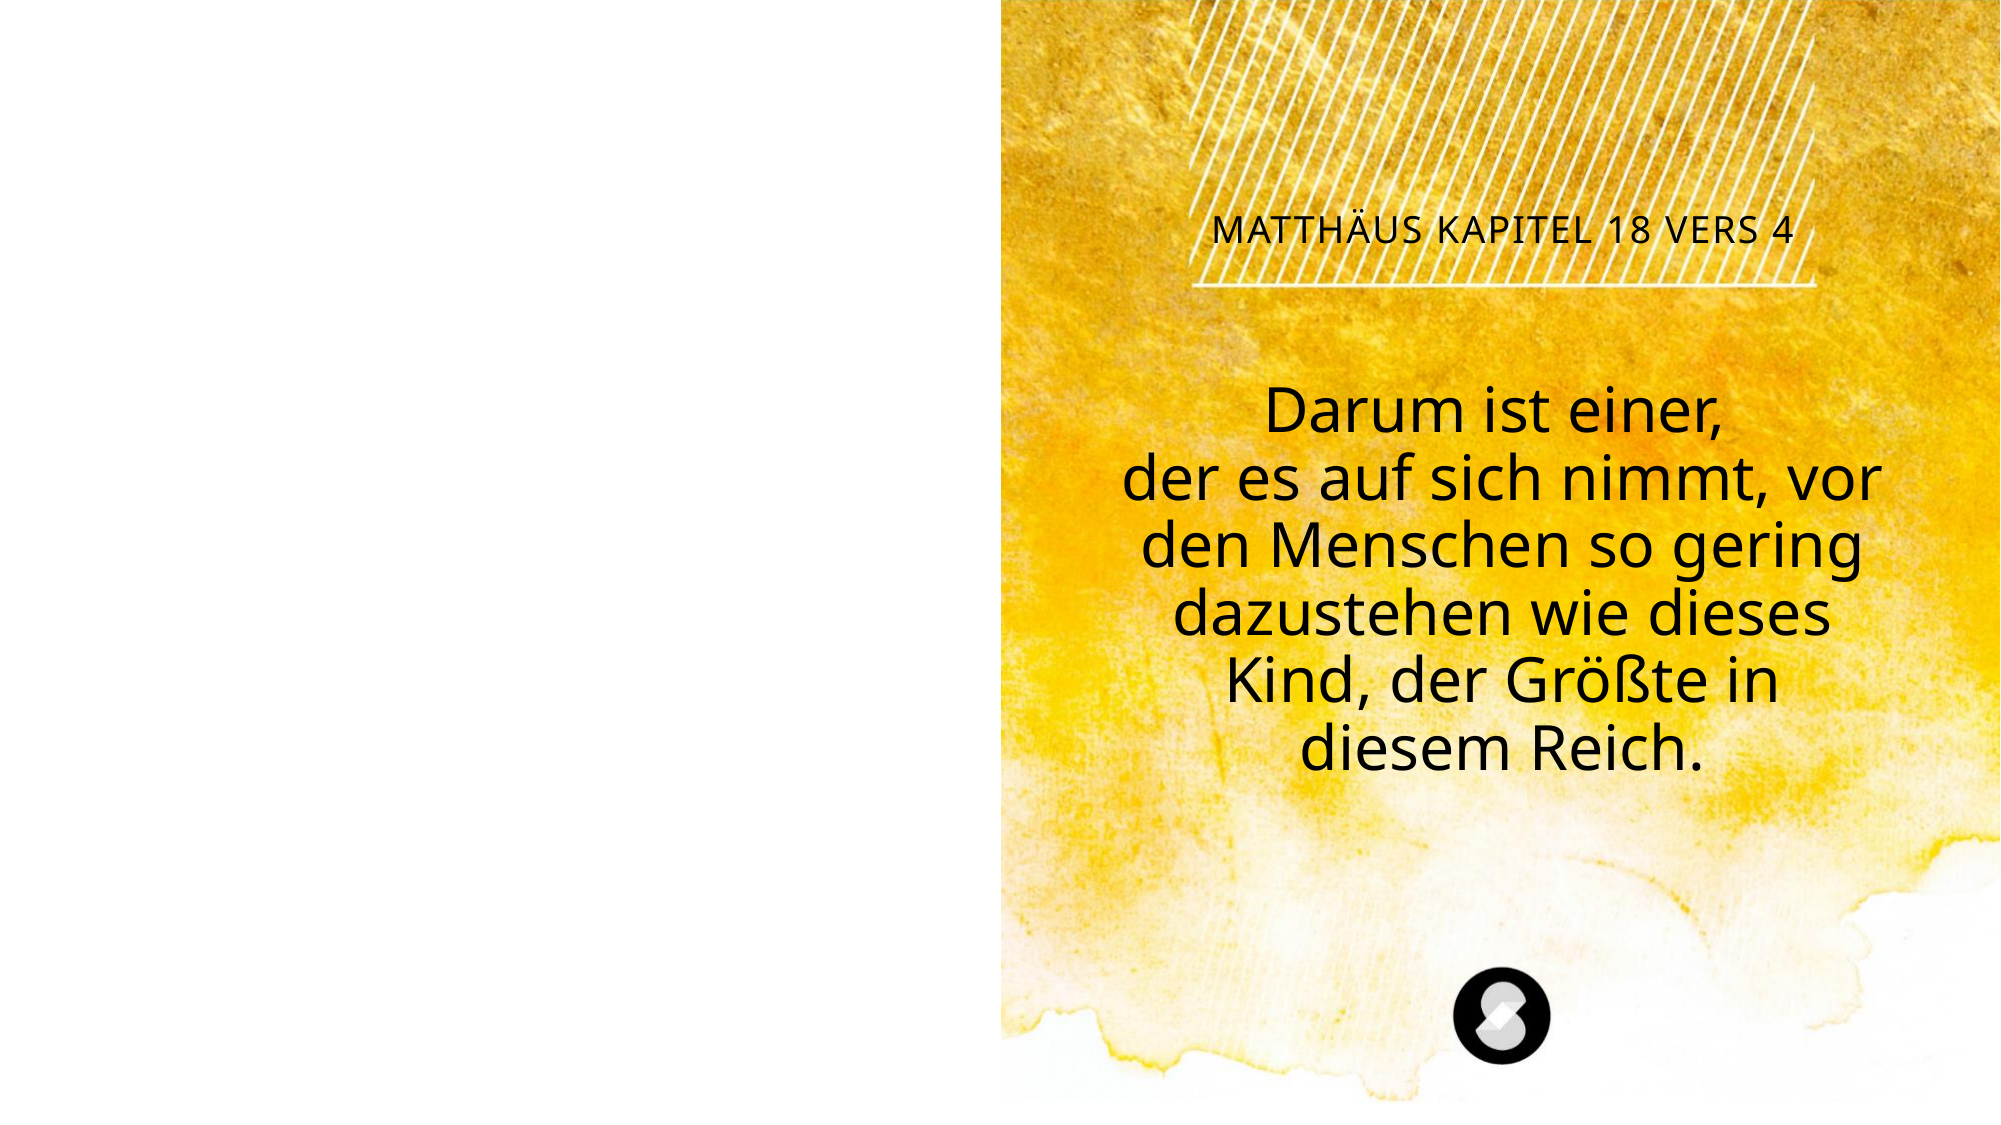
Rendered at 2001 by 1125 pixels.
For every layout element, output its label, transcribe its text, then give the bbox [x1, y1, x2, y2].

list Darum ist einer, der es auf sich nimmt, vor den Menschen so gering dazustehen wie dieses Kind, der Größte in diesem Reich. [1103, 320, 1903, 842]
list Matthäus Kapitel 18 Vers 4 [1103, 193, 1903, 269]
picture [1001, 0, 2001, 1125]
